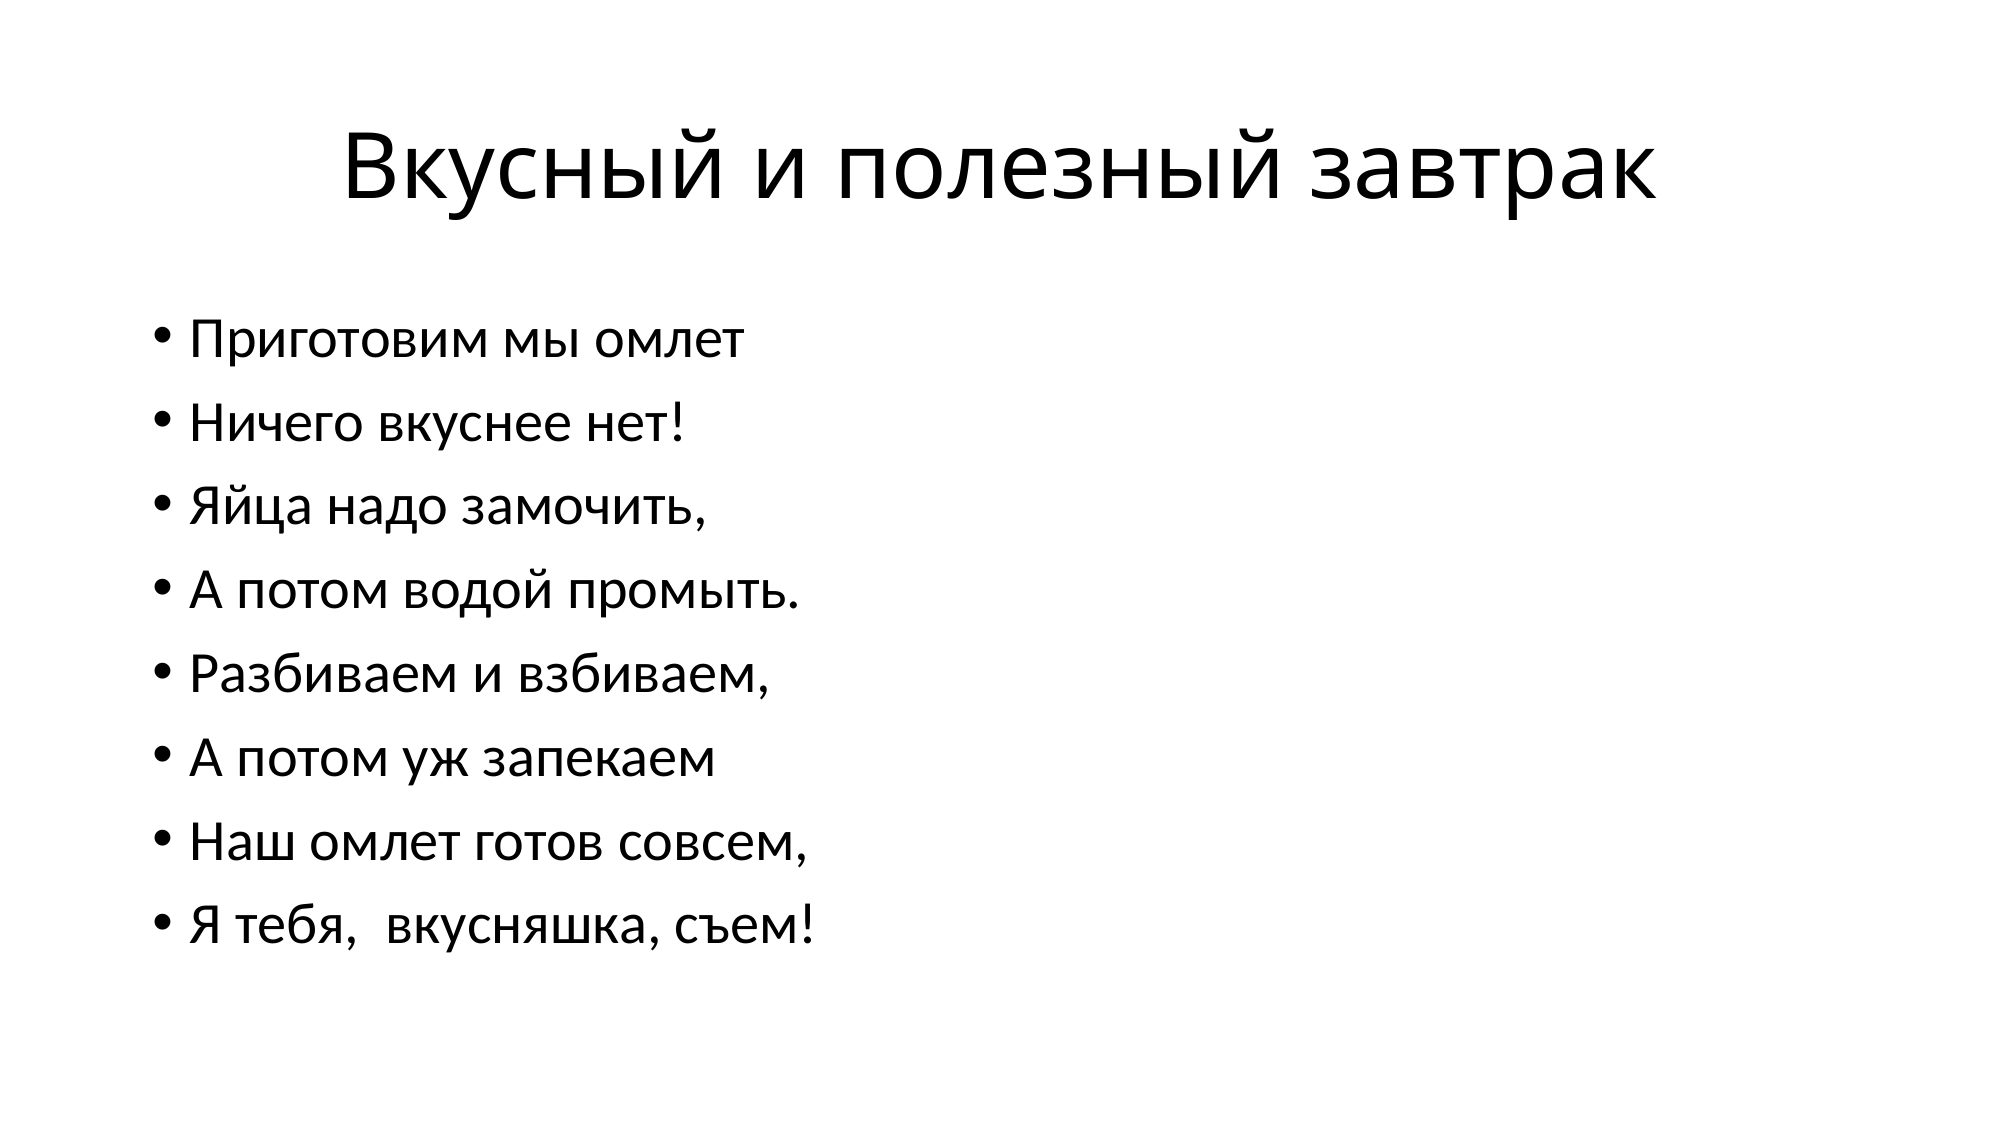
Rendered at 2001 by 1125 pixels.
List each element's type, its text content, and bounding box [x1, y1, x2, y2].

list Приготовим мы омлет Ничего вкуснее нет! Яйца надо замочить, А потом водой промыть. Разбиваем и взбиваем, А потом уж запекаем Наш омлет готов совсем, Я тебя, вкусняшка, съем! [137, 299, 1863, 1014]
title Вкусный и полезный завтрак [137, 59, 1863, 278]
